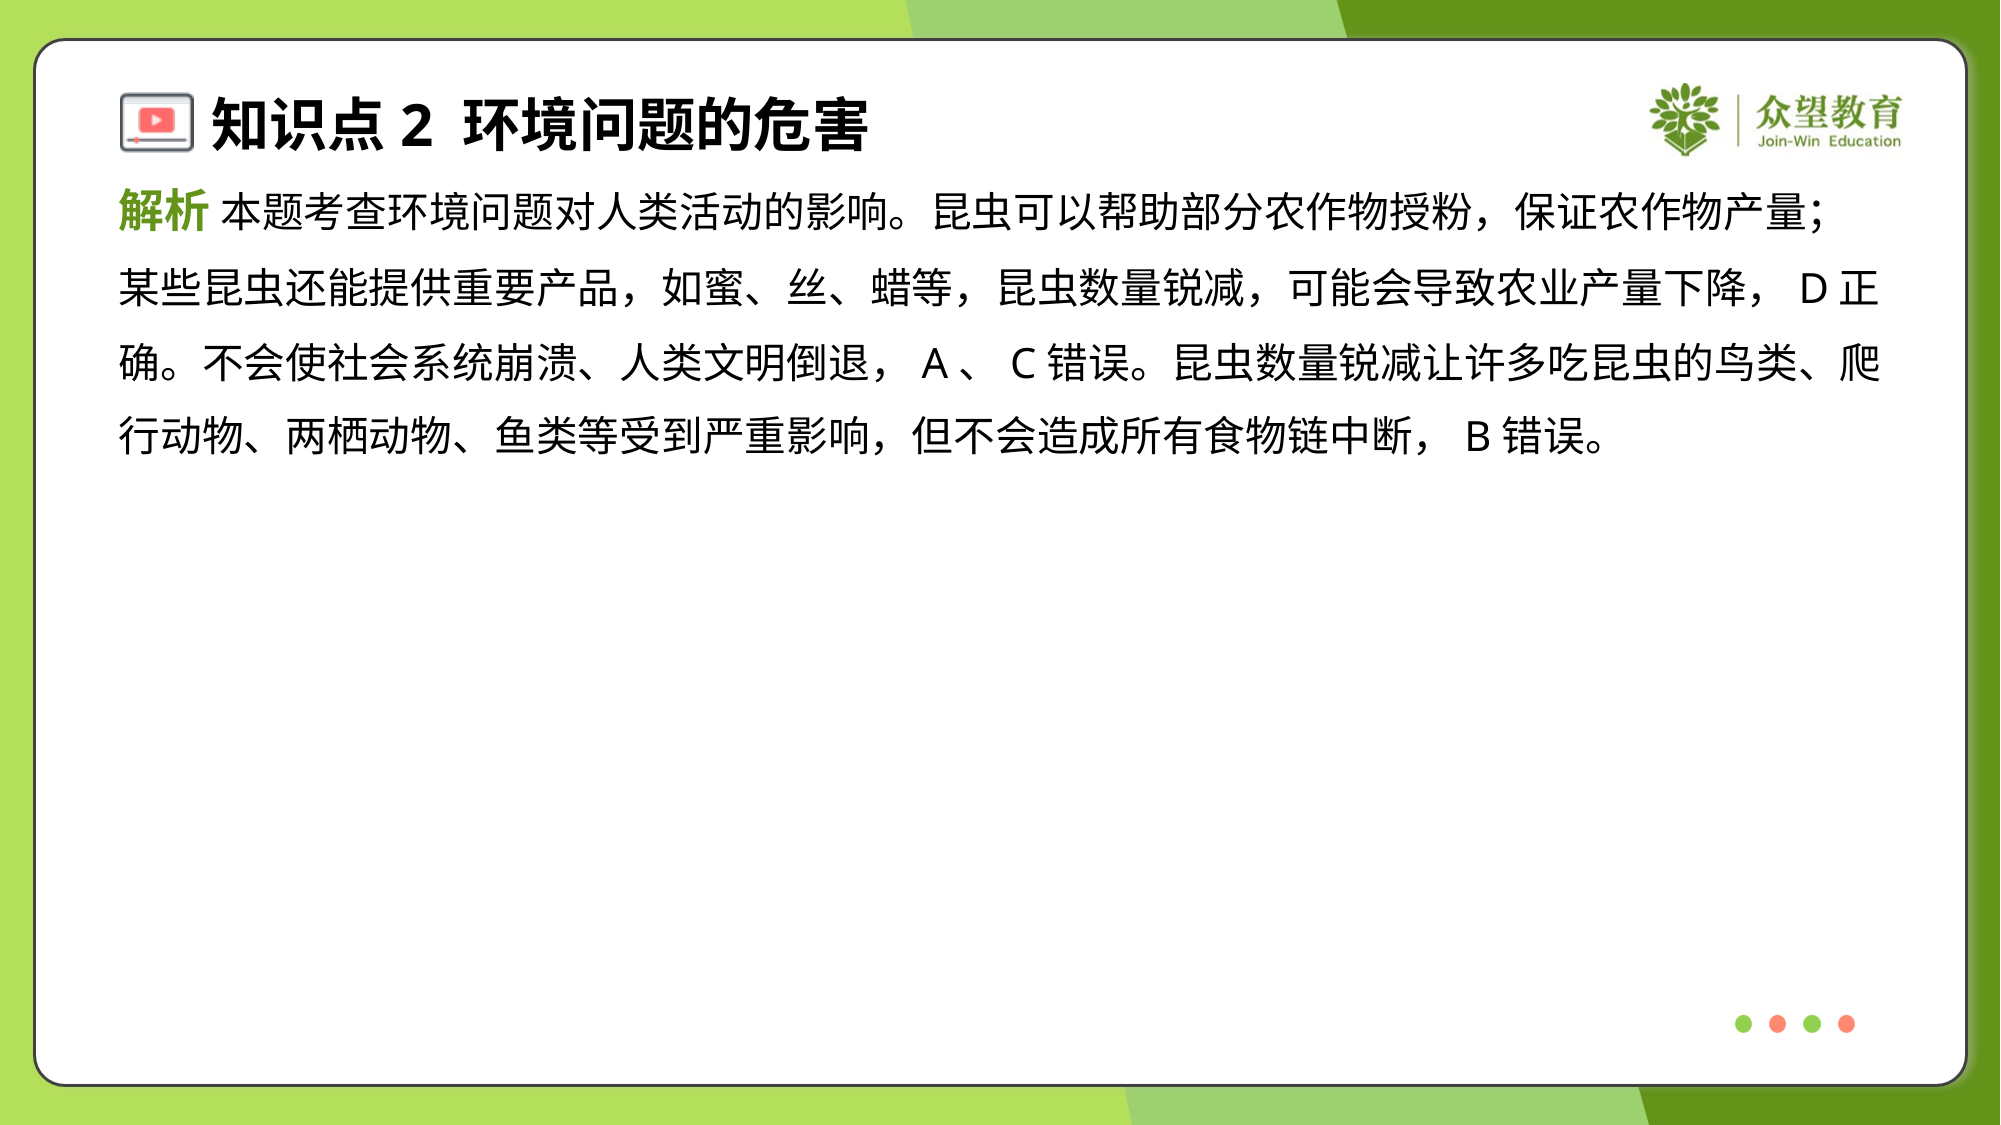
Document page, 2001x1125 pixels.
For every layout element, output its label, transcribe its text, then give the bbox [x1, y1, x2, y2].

picture [0, 0, 2000, 1125]
text_box 解析 本题考查环境问题对人类活动的影响。昆虫可以帮助部分农作物授粉，保证农作物产量； 某些昆虫还能提供重要产品，如蜜、丝、蜡等，昆虫数量锐减，可能会导致农业产量下降，D正 确。不会使社会系统崩溃、人类文明倒退，A、C错误。昆虫数量锐减让许多吃昆虫的鸟类、爬 行动物、两栖动物、鱼类等受到严重影响，但不会造成所有食物链中断，B错误。 [118, 159, 1883, 452]
